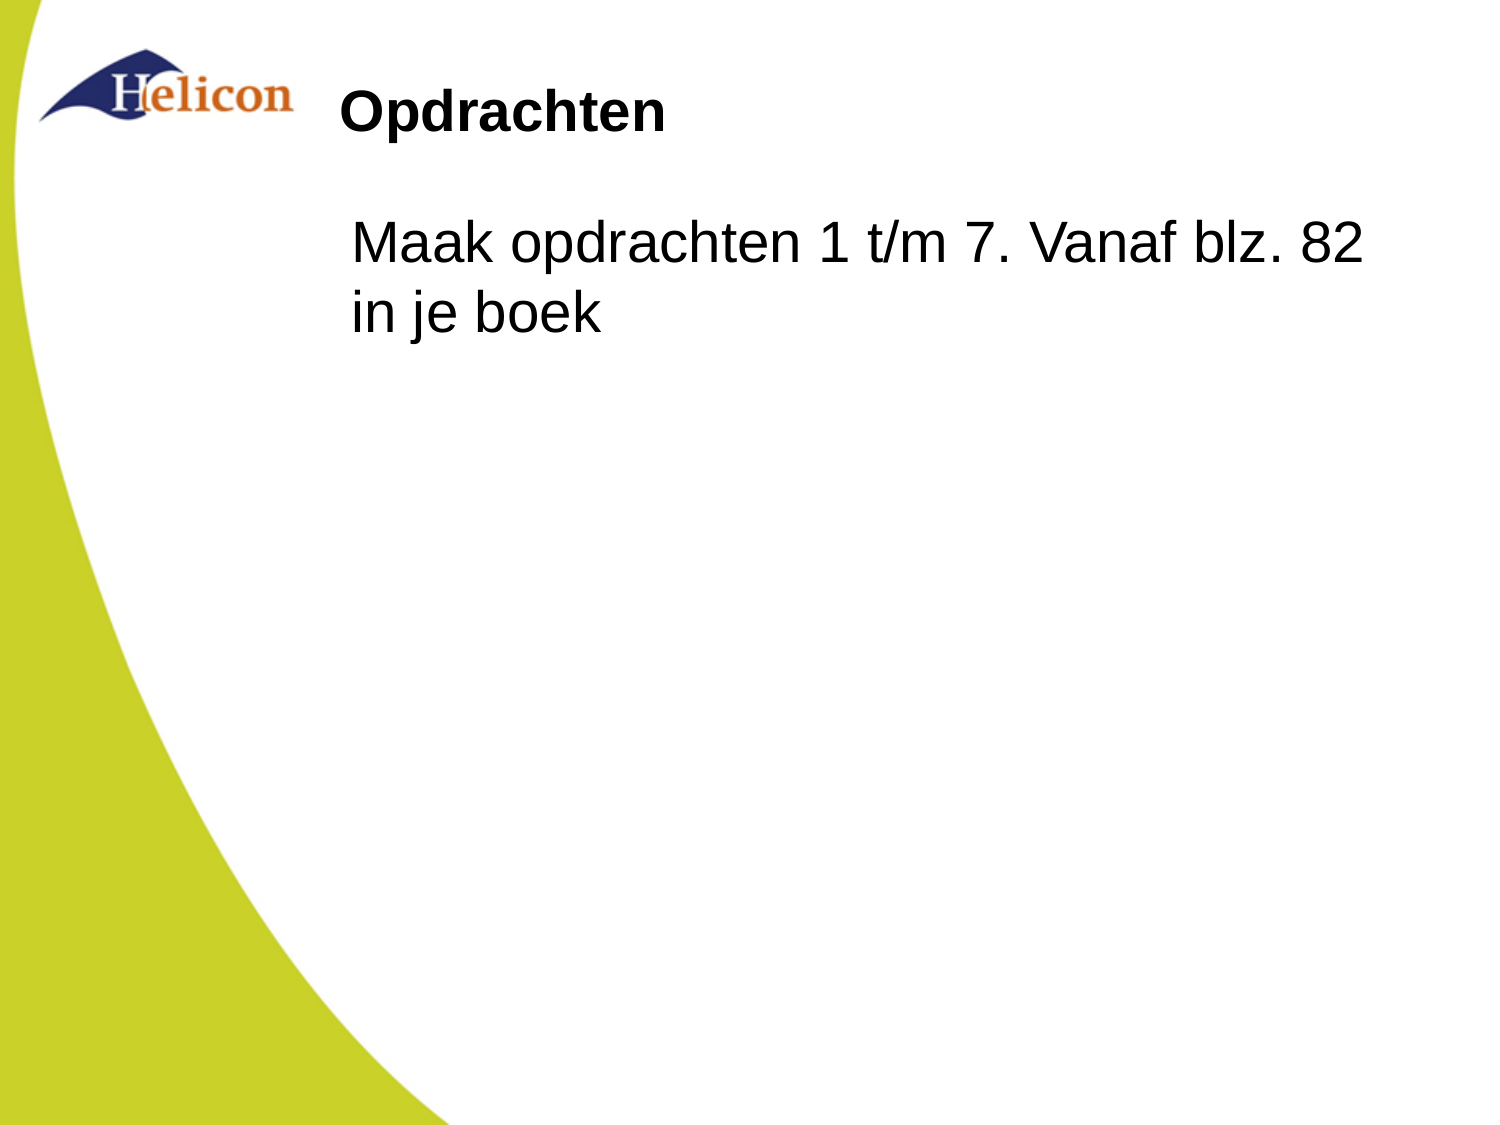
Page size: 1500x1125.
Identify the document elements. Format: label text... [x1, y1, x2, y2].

picture [0, 0, 1500, 1125]
title Opdrachten [324, 54, 1415, 161]
list Maak opdrachten 1 t/m 7. Vanaf blz. 82 in je boek [336, 196, 1425, 1005]
